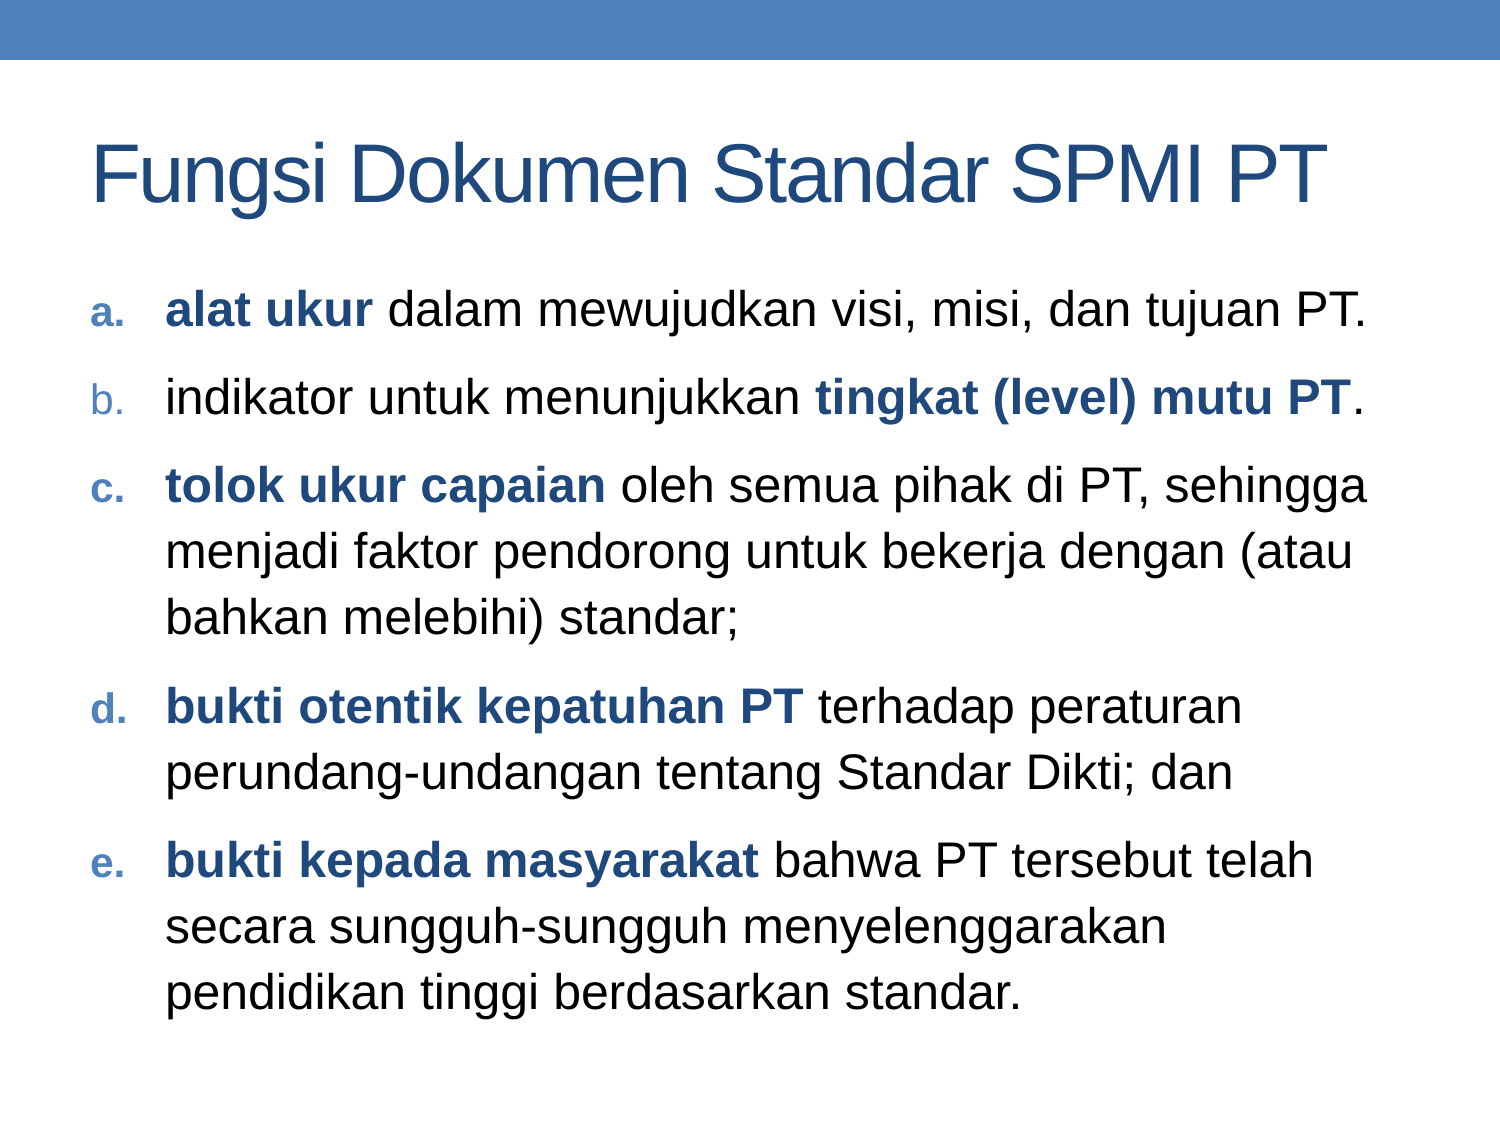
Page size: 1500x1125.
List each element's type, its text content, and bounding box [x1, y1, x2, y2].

title Fungsi Dokumen Standar SPMI PT [75, 87, 1425, 250]
list alat ukur dalam mewujudkan visi, misi, dan tujuan PT. indikator untuk menunjukkan tingkat (level) mutu PT. tolok ukur capaian oleh semua pihak di PT, sehingga menjadi faktor pendorong untuk bekerja dengan (atau bahkan melebihi) standar; bukti otentik kepatuhan PT terhadap peraturan perundang-undangan tentang Standar Dikti; dan bukti kepada masyarakat bahwa PT tersebut telah secara sungguh-sungguh menyelenggarakan pendidikan tinggi berdasarkan standar. [75, 262, 1425, 1063]
